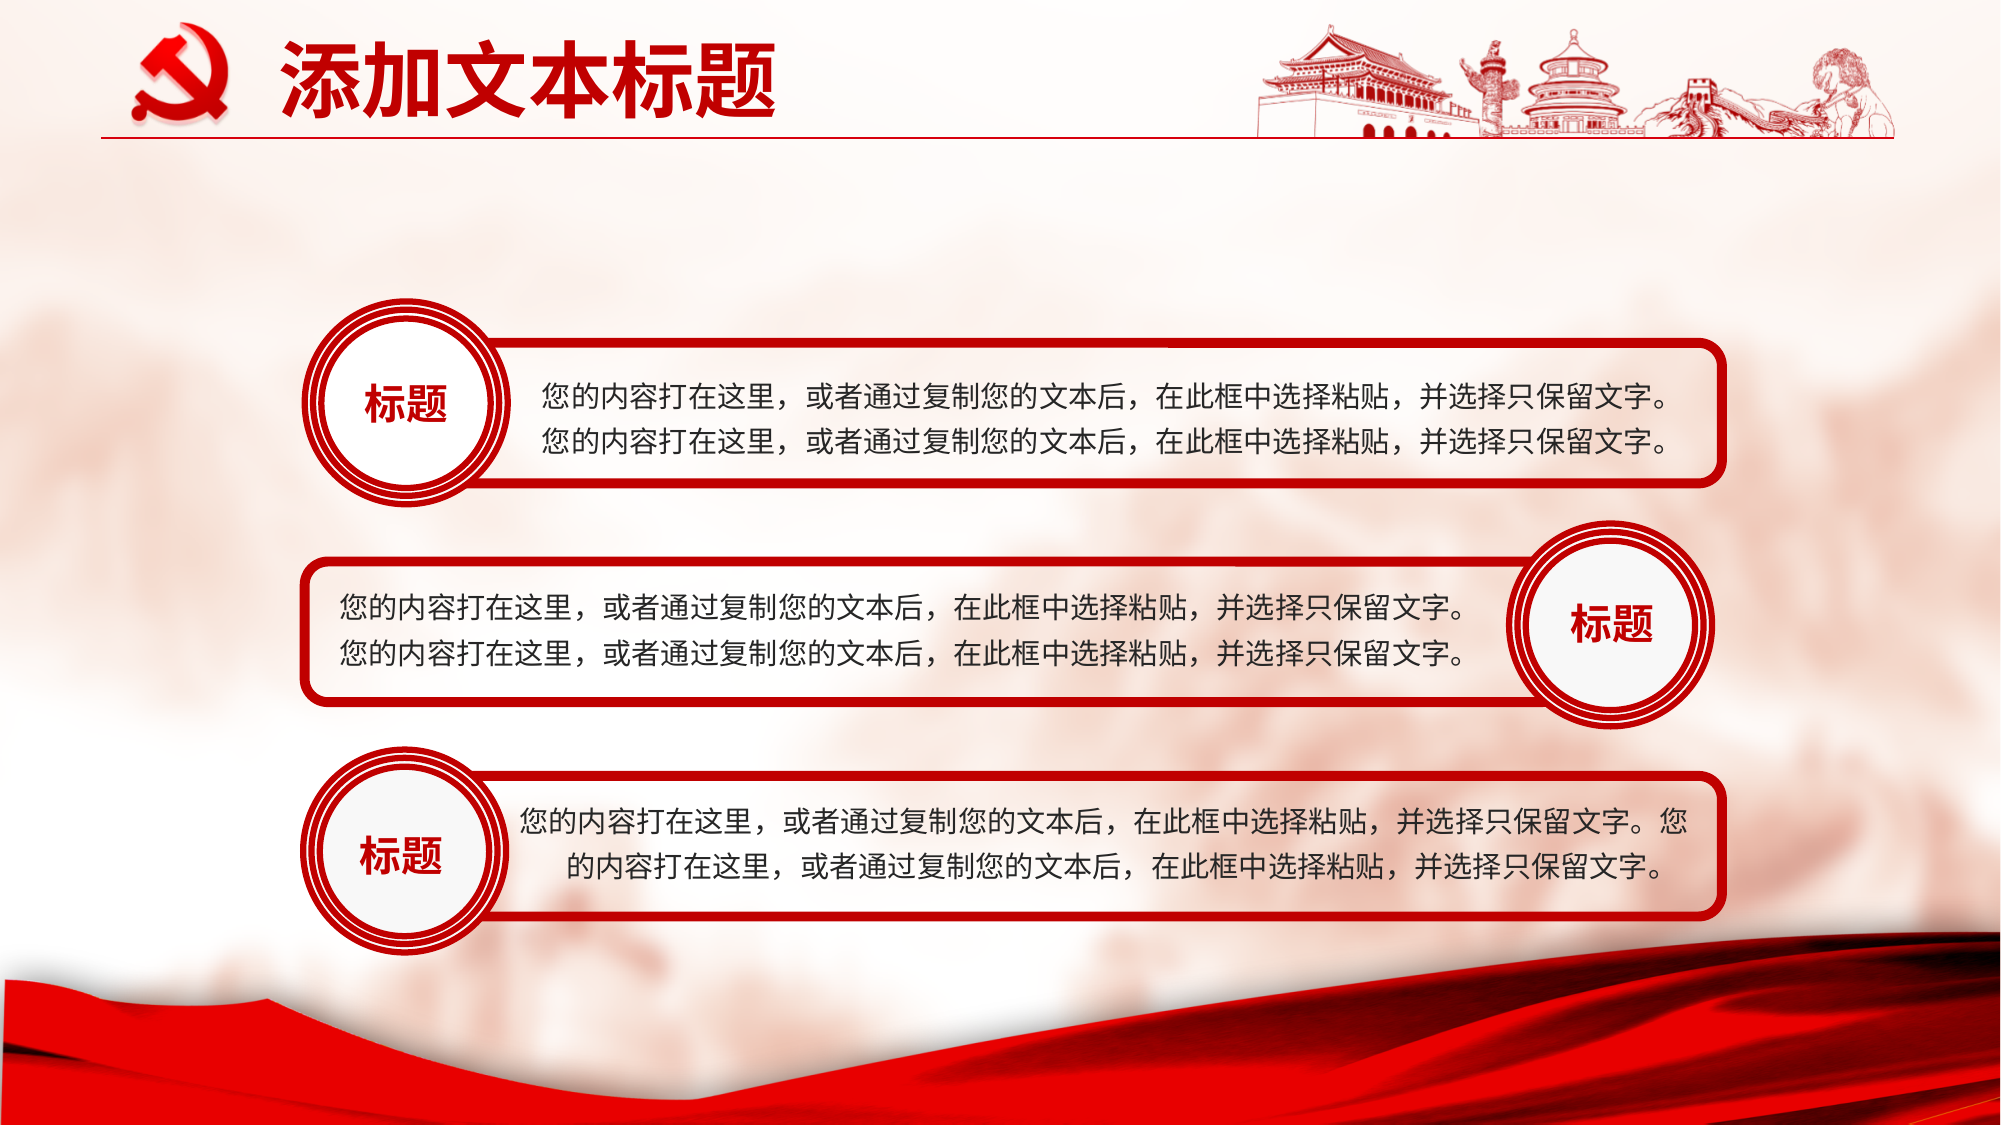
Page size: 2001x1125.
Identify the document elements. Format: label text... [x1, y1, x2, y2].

text_box [512, 342, 1722, 484]
text_box 您的内容打在这里，或者通过复制您的文本后，在此框中选择粘贴，并选择只保留文字。您的内容打在这里，或者通过复制您的文本后，在此框中选择粘贴，并选择只保留文字。 [527, 360, 1699, 466]
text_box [1508, 523, 1713, 727]
text_box [304, 561, 1503, 703]
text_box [302, 749, 507, 953]
text_box [510, 792, 1722, 917]
text_box 您的内容打在这里，或者通过复制您的文本后，在此框中选择粘贴，并选择只保留文字。您的内容打在这里，或者通过复制您的文本后，在此框中选择粘贴，并选择只保留文字。 [510, 785, 1721, 891]
text_box [510, 775, 1718, 785]
text_box 您的内容打在这里，或者通过复制您的文本后，在此框中选择粘贴，并选择只保留文字。您的内容打在这里，或者通过复制您的文本后，在此框中选择粘贴，并选择只保留文字。 [324, 571, 1501, 718]
text_box 添加文本标题 [15, 20, 1042, 136]
picture [0, 0, 2001, 1125]
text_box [304, 301, 508, 505]
